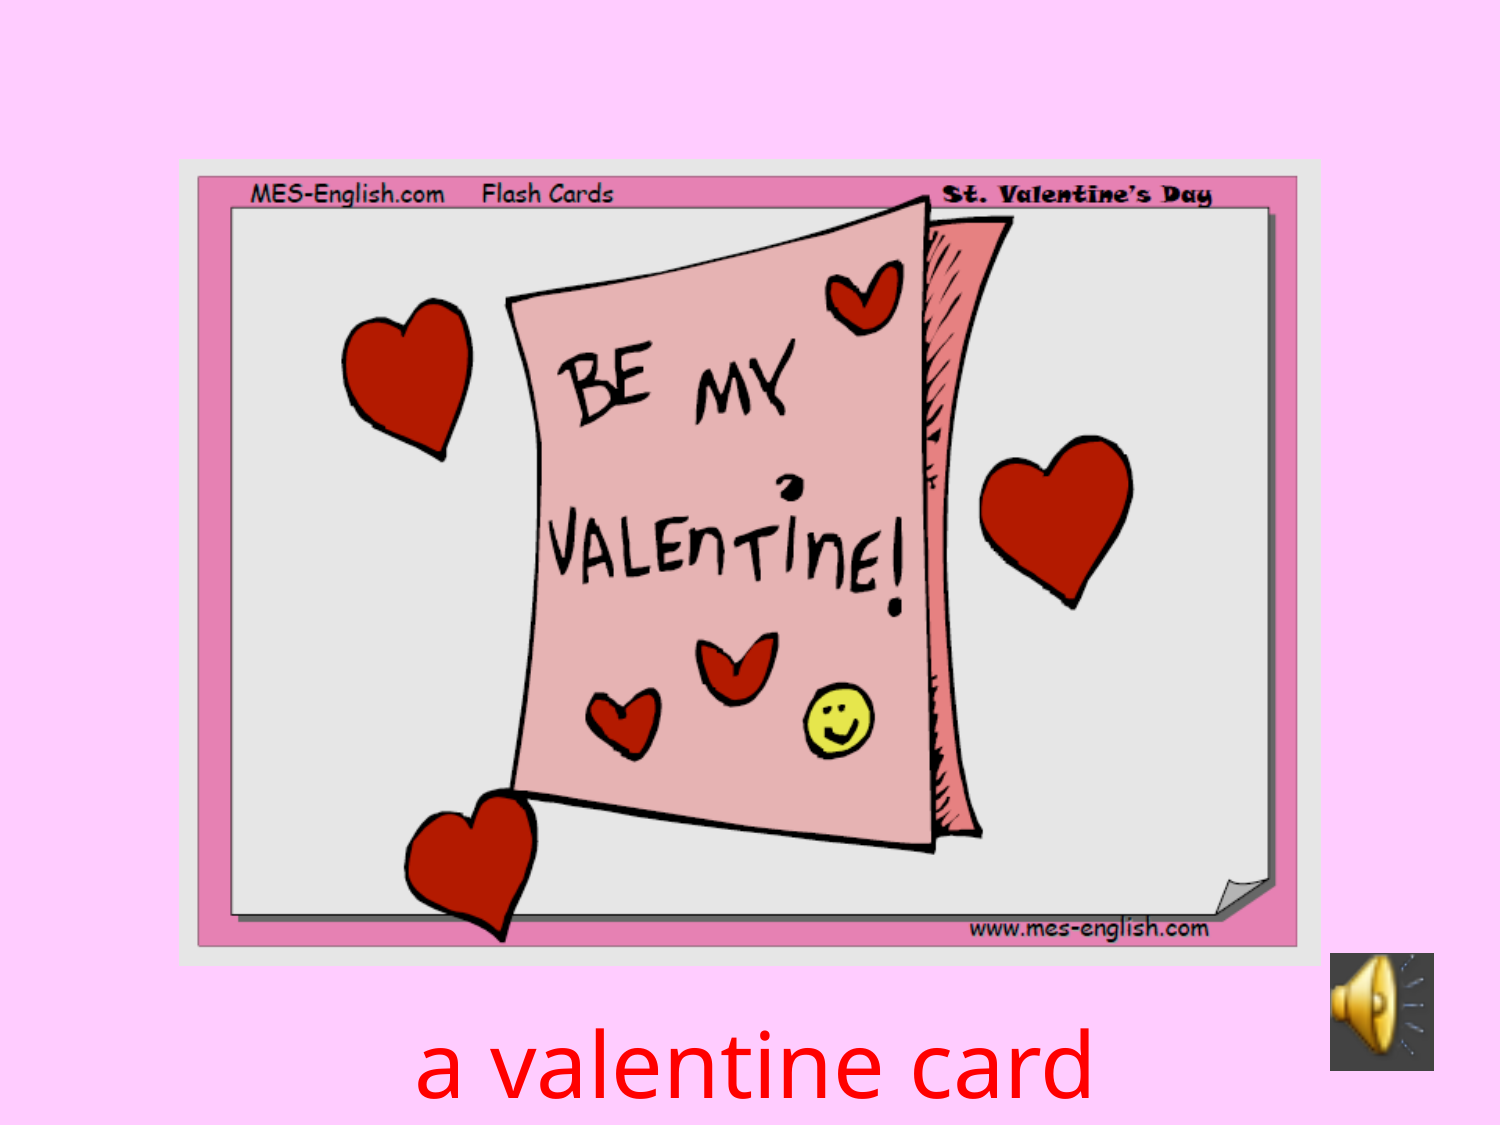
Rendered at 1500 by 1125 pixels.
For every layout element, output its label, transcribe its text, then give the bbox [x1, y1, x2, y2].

picture [179, 159, 1321, 966]
picture [1328, 951, 1436, 1072]
text_box a valentine card [99, 999, 1413, 1125]
